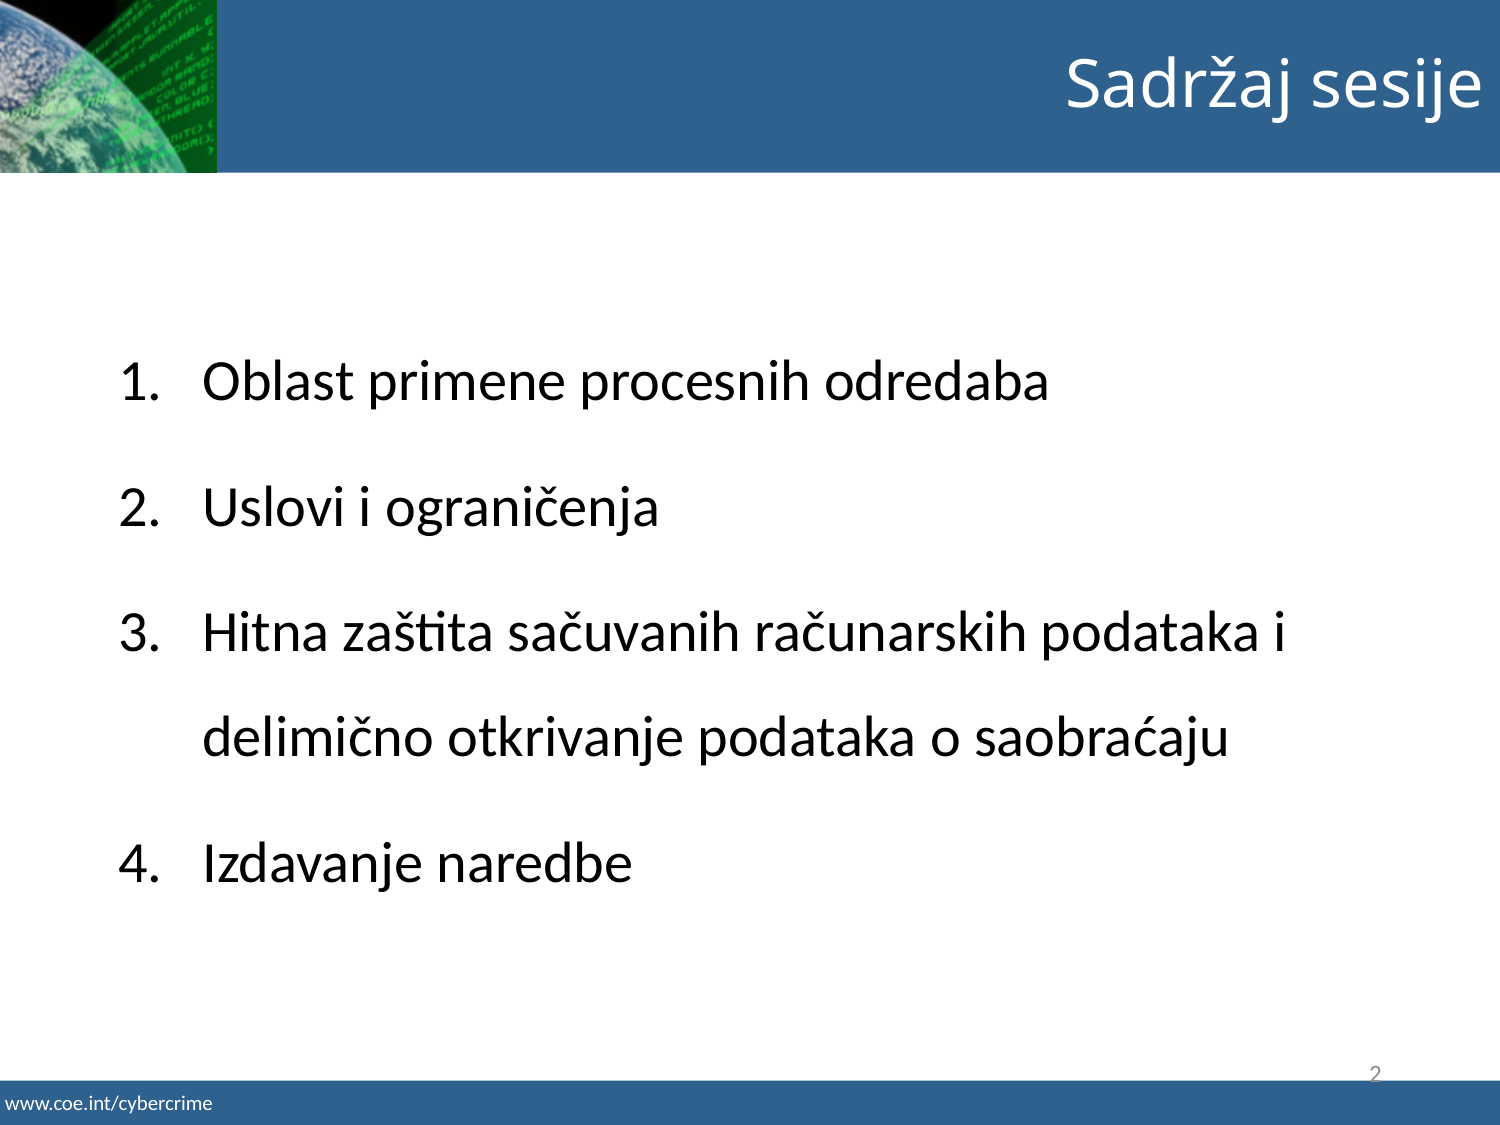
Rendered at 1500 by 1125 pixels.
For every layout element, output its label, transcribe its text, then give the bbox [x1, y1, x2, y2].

slide_number 2 [1059, 1042, 1397, 1103]
list Oblast primene procesnih odredaba Uslovi i ograničenja Hitna zaštita sačuvanih računarskih podataka i delimično otkrivanje podataka o saobraćaju Izdavanje naredbe [103, 299, 1397, 1014]
picture [0, 0, 217, 173]
list Sadržaj sesije [421, 0, 1500, 172]
